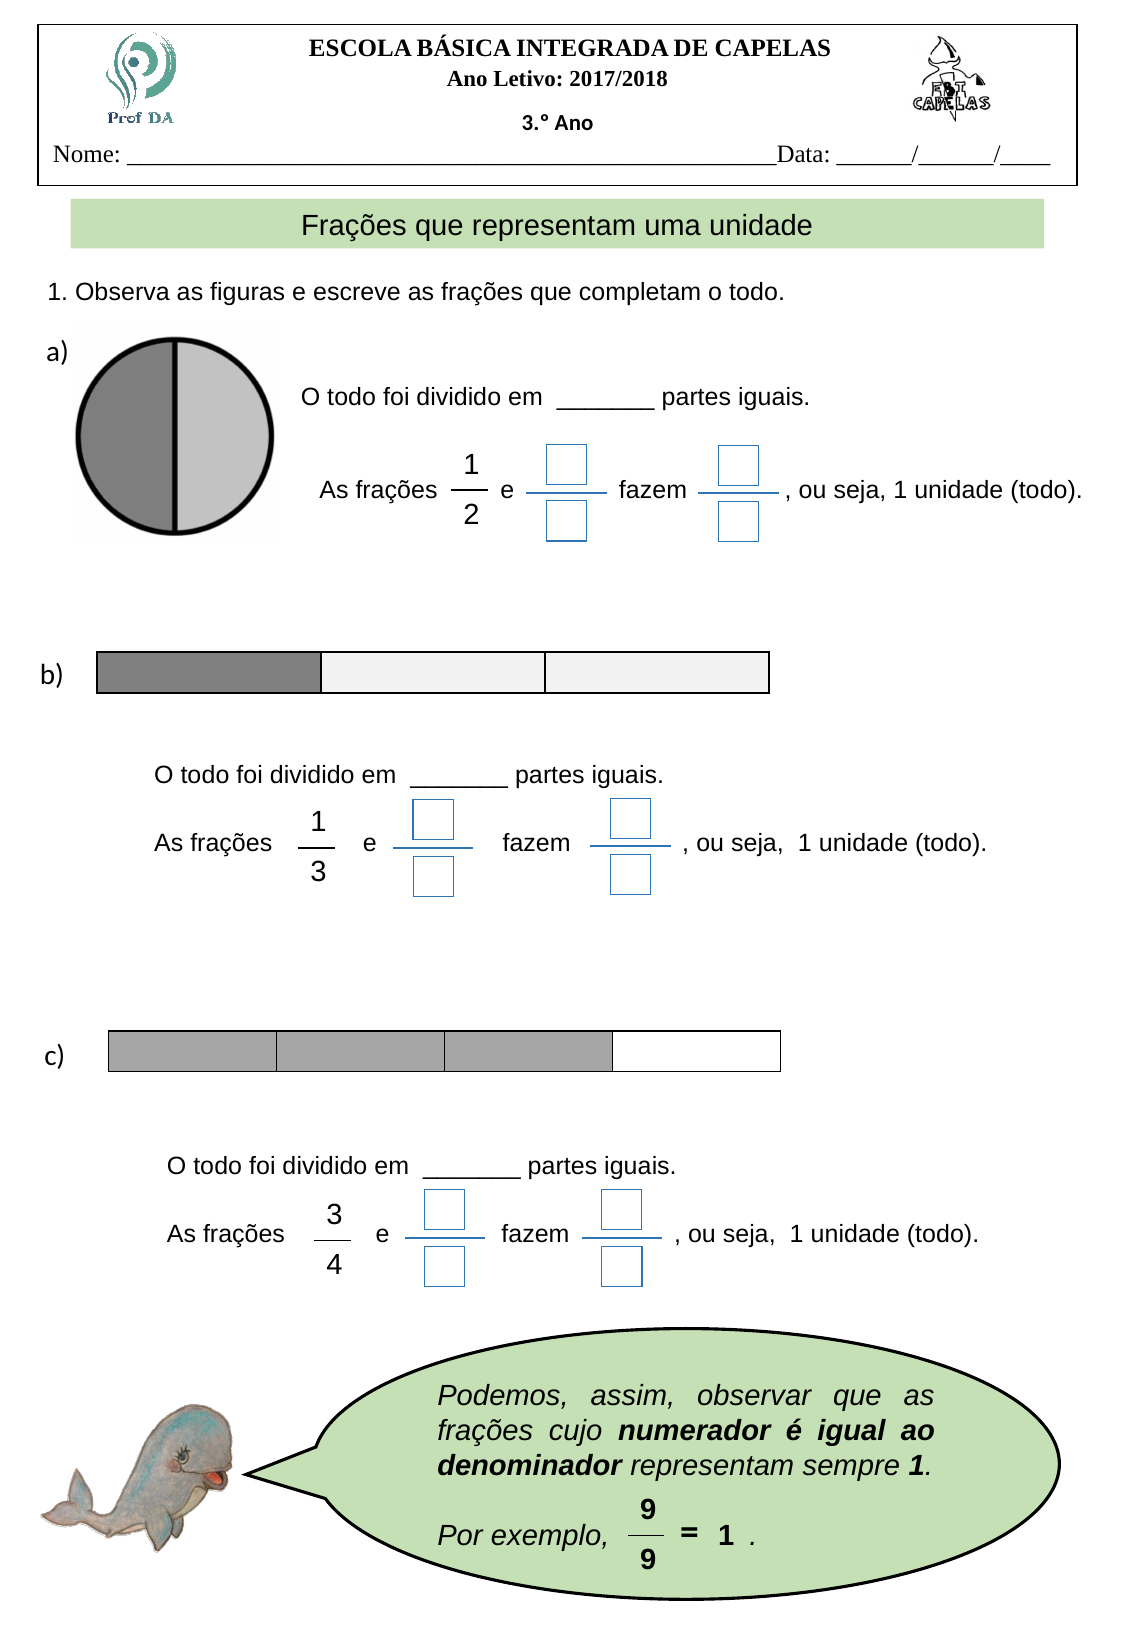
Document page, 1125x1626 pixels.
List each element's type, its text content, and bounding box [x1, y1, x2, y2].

table_header [546, 653, 768, 692]
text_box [404, 1189, 485, 1287]
table_header 1 [299, 799, 333, 847]
text_box O todo foi dividido em _______ partes iguais. As frações e fazem , ou seja, 1 unidade (todo). [152, 1142, 1069, 1255]
table_header 1 [452, 441, 486, 466]
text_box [698, 445, 779, 542]
text_box 1 [702, 1508, 750, 1559]
table_header [109, 1032, 276, 1071]
picture [69, 326, 284, 539]
table_header [445, 1032, 612, 1071]
text_box As frações e fazem , ou seja, 1 unidade (todo). [779, 466, 1125, 511]
picture [15, 1389, 269, 1579]
table_header 9 [628, 1486, 664, 1535]
picture [910, 34, 993, 123]
table_header [322, 653, 544, 692]
table_cell 2 [452, 511, 486, 539]
text_box = [665, 1499, 715, 1560]
text_box As frações e fazem , ou seja, 1 unidade (todo). [607, 466, 698, 511]
table_header [613, 1032, 780, 1071]
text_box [526, 444, 607, 541]
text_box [590, 798, 671, 895]
text_box c) [29, 1029, 81, 1079]
text_box 1. Observa as figuras e escreve as frações que completam o todo. [32, 268, 1007, 313]
text_box Podemos, assim, observar que as frações cujo numerador é igual ao denominador representam sempre 1. Por exemplo, . [257, 1327, 1061, 1601]
table_cell 3 [299, 849, 333, 897]
text_box O todo foi dividido em _______ partes iguais. [286, 373, 889, 418]
table_cell 9 [628, 1536, 664, 1586]
text_box a) [30, 325, 73, 376]
table_cell 4 [315, 1241, 349, 1290]
text_box b) [24, 647, 80, 698]
picture [106, 32, 176, 123]
table_header 3 [315, 1191, 349, 1240]
text_box As frações e fazem , ou seja, 1 unidade (todo). [304, 466, 526, 511]
text_box ESCOLA BÁSICA INTEGRADA DE CAPELAS Ano Letivo: 2017/2018 3.º Ano Nome: ____________________________________________________Data: ______/______/____ [37, 24, 1077, 186]
text_box O todo foi dividido em _______ partes iguais. As frações e fazem , ou seja, 1 unidade (todo). [139, 751, 1056, 864]
table_header [277, 1032, 444, 1071]
text_box Frações que representam uma unidade [70, 198, 1045, 249]
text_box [392, 799, 474, 897]
table_header [98, 653, 320, 692]
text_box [581, 1189, 662, 1287]
